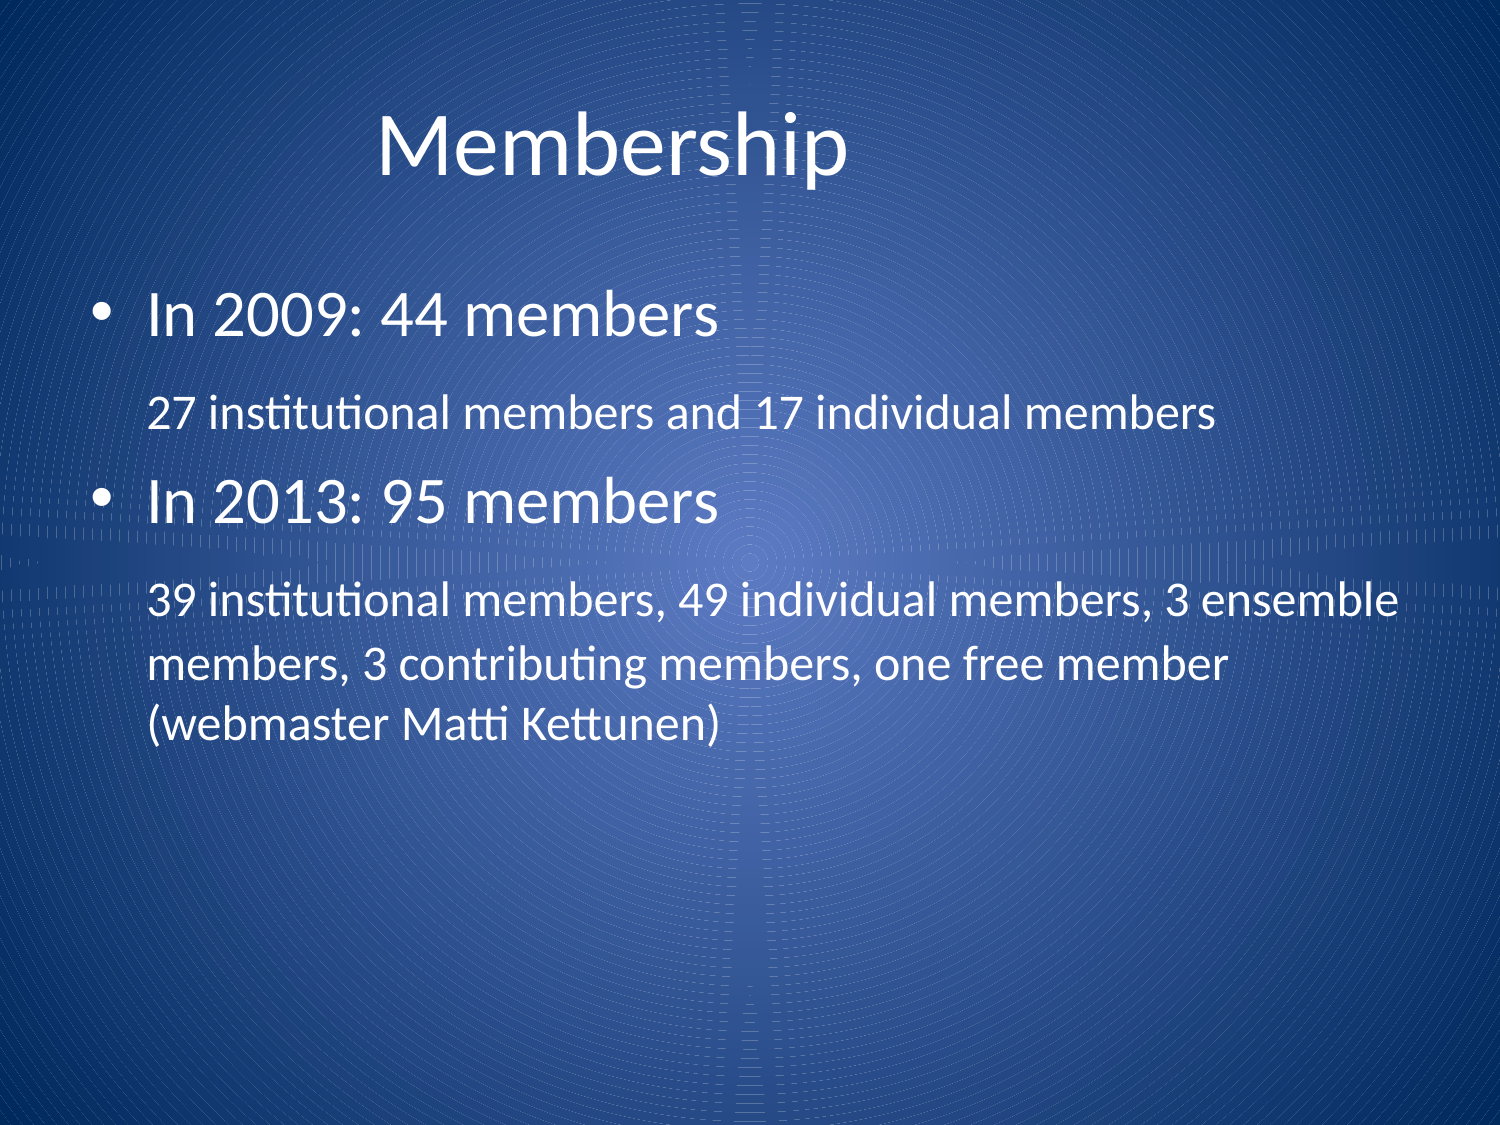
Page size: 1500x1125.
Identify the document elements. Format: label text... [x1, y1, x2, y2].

title Membership [75, 45, 1425, 233]
list In 2009: 44 members 27 institutional members and 17 individual members In 2013: 95 members 39 institutional members, 49 individual members, 3 ensemble members, 3 contributing members, one free member (webmaster Matti Kettunen) [75, 262, 1425, 1005]
